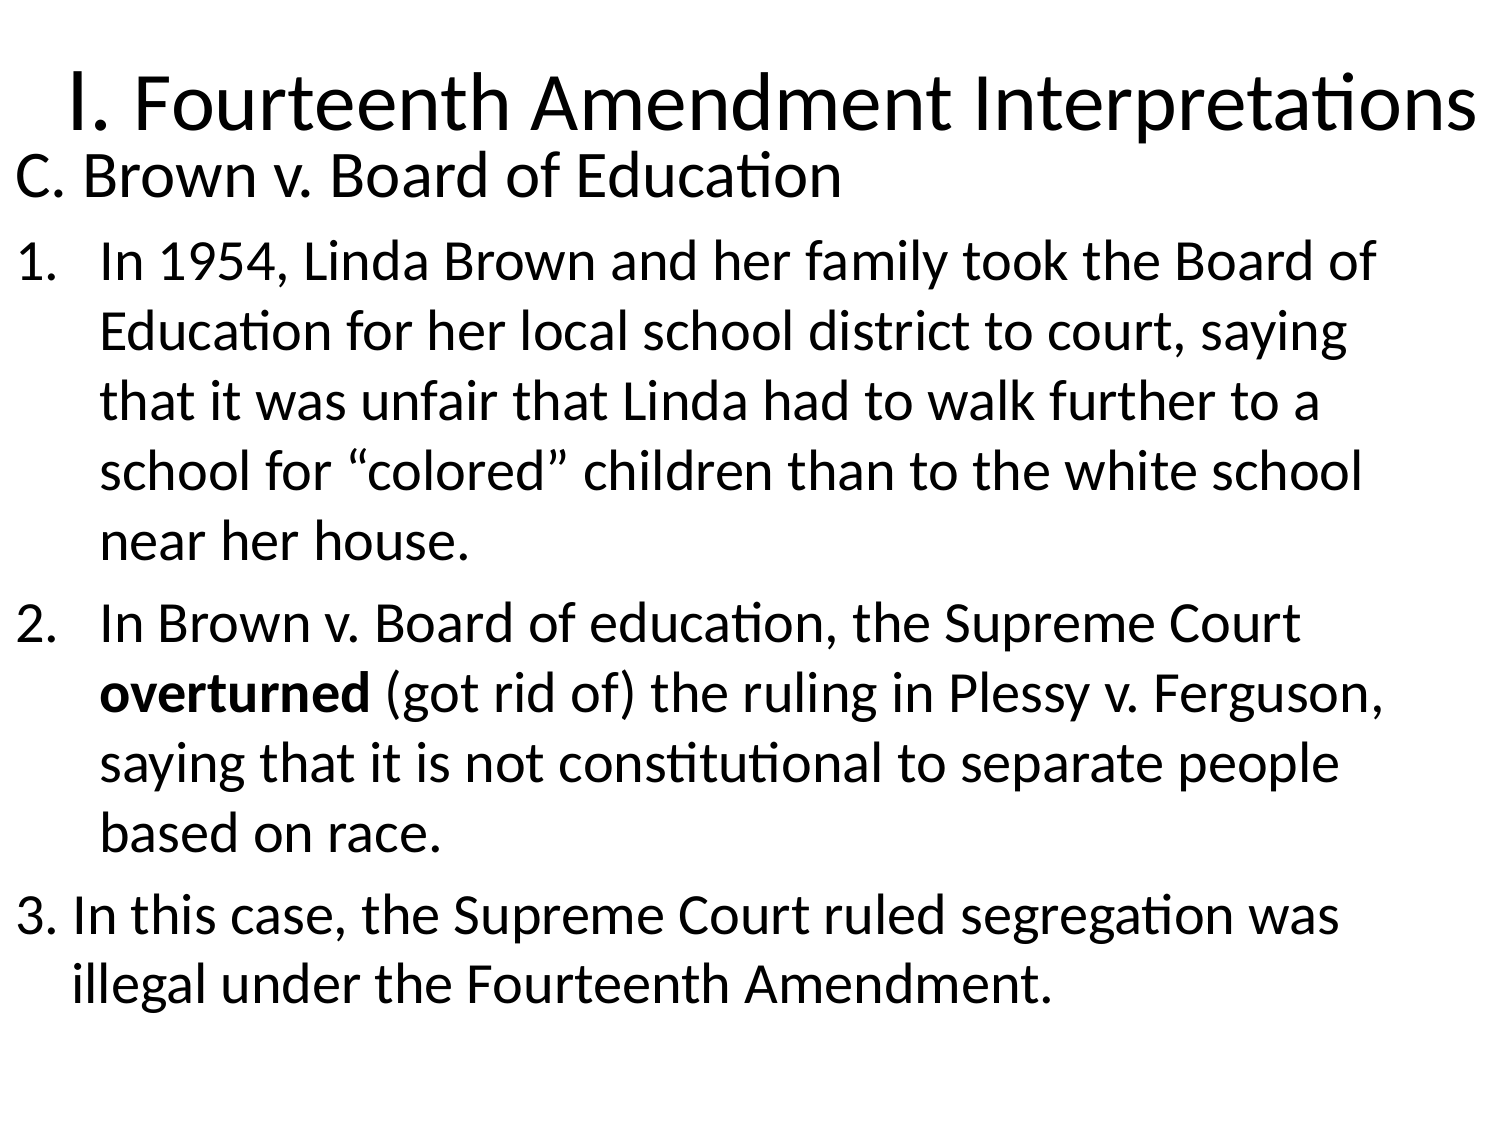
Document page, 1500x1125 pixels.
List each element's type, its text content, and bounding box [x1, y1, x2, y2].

text_box I. Fourteenth Amendment Interpretations [0, 0, 1500, 188]
list C. Brown v. Board of Education In 1954, Linda Brown and her family took the Board of Education for her local school district to court, saying that it was unfair that Linda had to walk further to a school for “colored” children than to the white school near her house. In Brown v. Board of education, the Supreme Court overturned (got rid of) the ruling in Plessy v. Ferguson, saying that it is not constitutional to separate people based on race. 3. In this case, the Supreme Court ruled segregation was illegal under the Fourteenth Amendment. [0, 188, 1426, 867]
